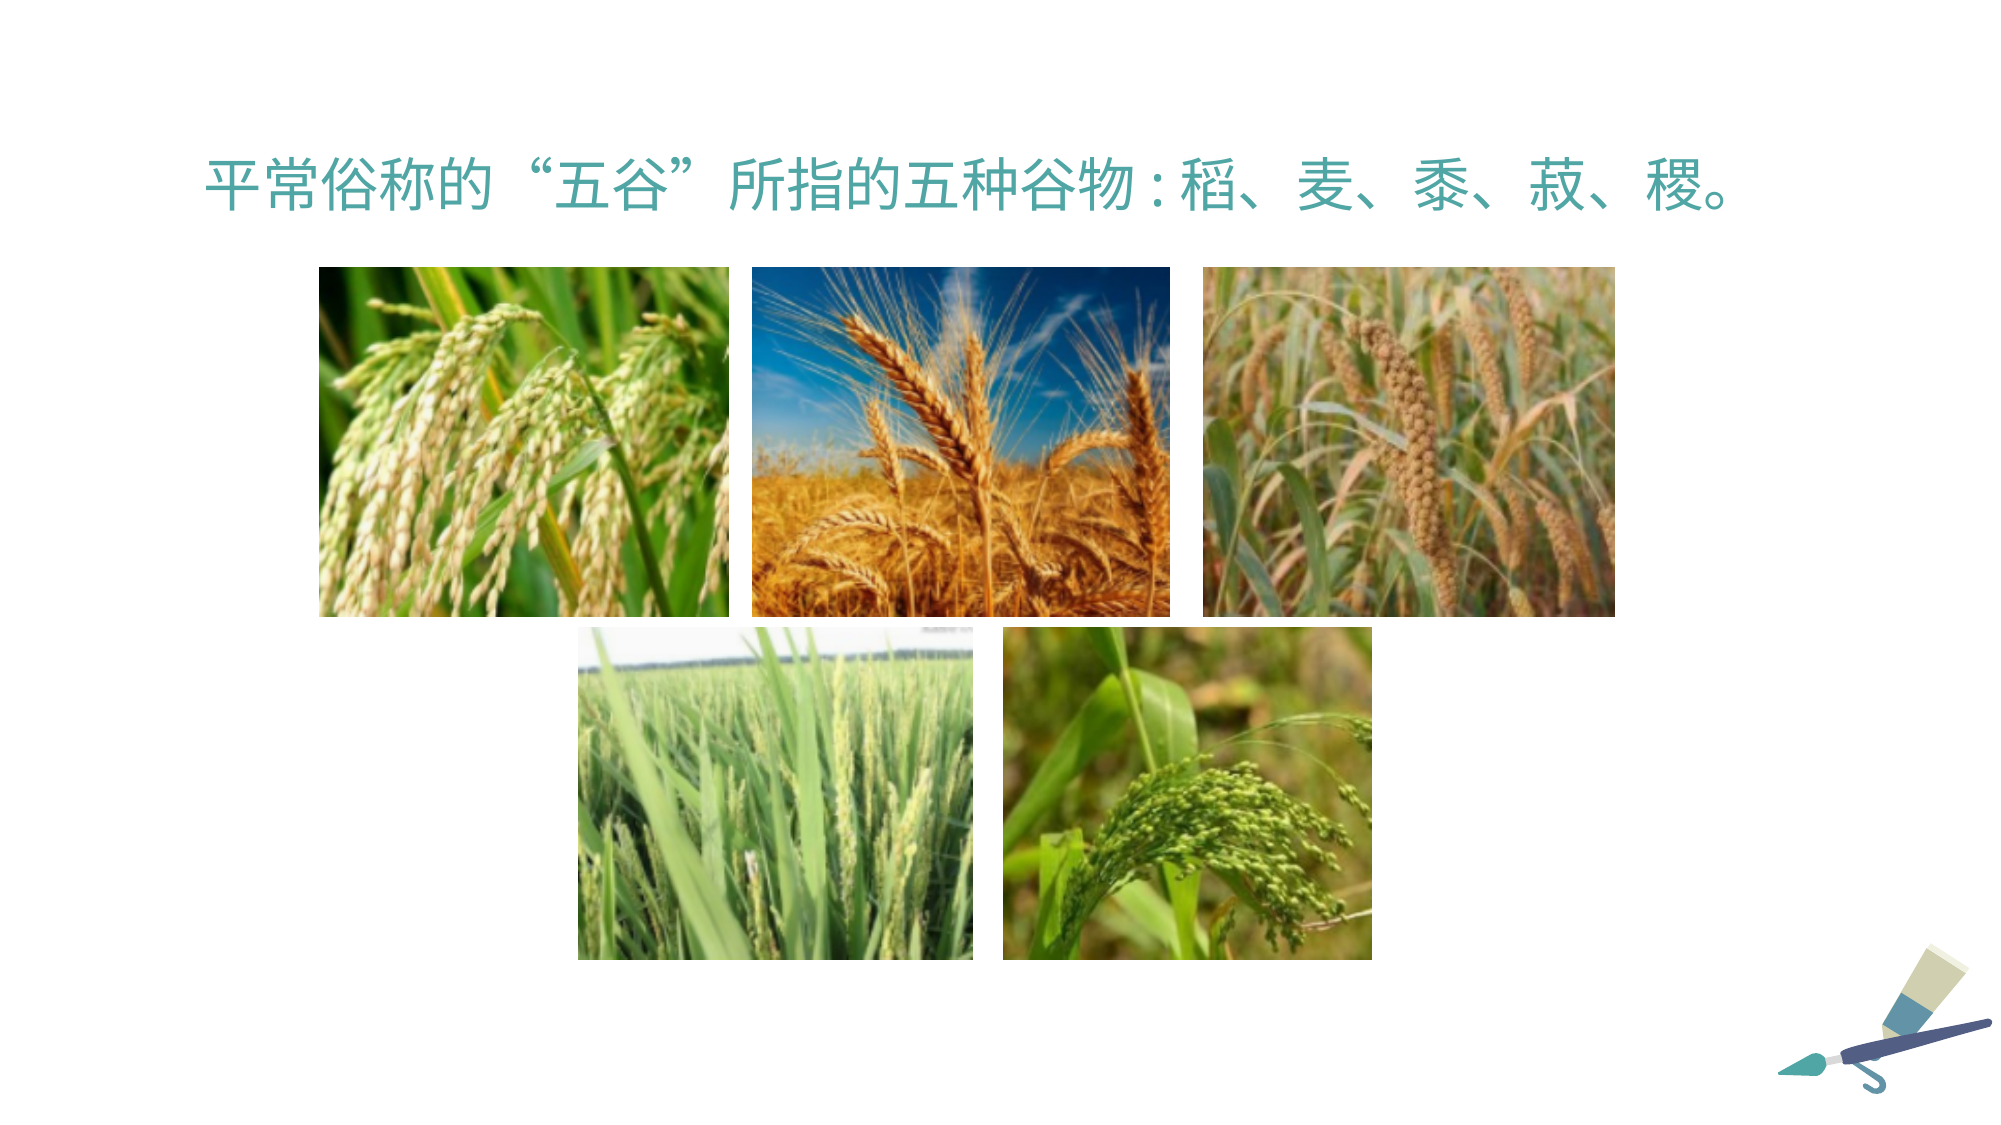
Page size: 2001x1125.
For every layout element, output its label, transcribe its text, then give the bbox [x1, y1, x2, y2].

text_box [1811, 945, 1974, 1125]
picture [752, 267, 1170, 617]
picture [578, 627, 973, 960]
picture [1003, 627, 1372, 960]
picture [319, 267, 729, 617]
picture [1203, 267, 1615, 617]
text_box 平常俗称的“五谷”所指的五种谷物:稻、麦、黍、菽、稷。 [189, 140, 2000, 226]
